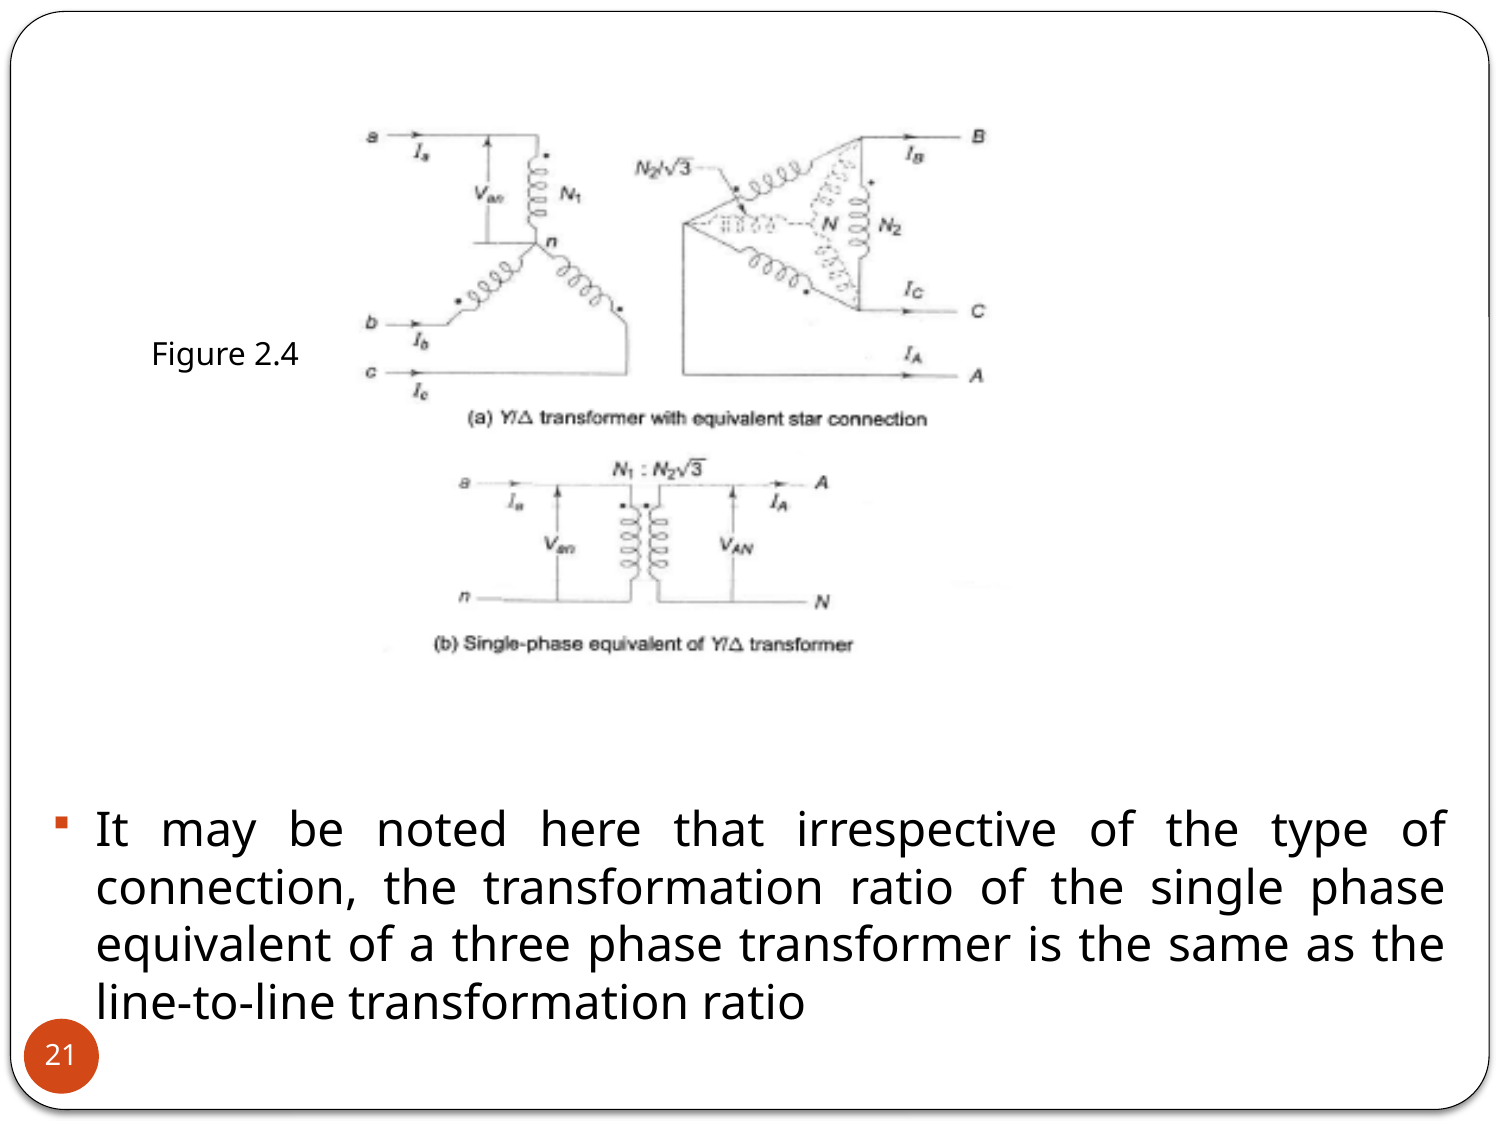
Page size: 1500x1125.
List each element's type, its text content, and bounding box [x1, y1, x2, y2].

list Figure 2.4 It may be noted here that irrespective of the type of connection, the transformation ratio of the single phase equivalent of a three phase transformer is the same as the line-to-line transformation ratio [37, 50, 1463, 1038]
picture [324, 87, 1013, 688]
slide_number 21 [23, 1027, 99, 1094]
